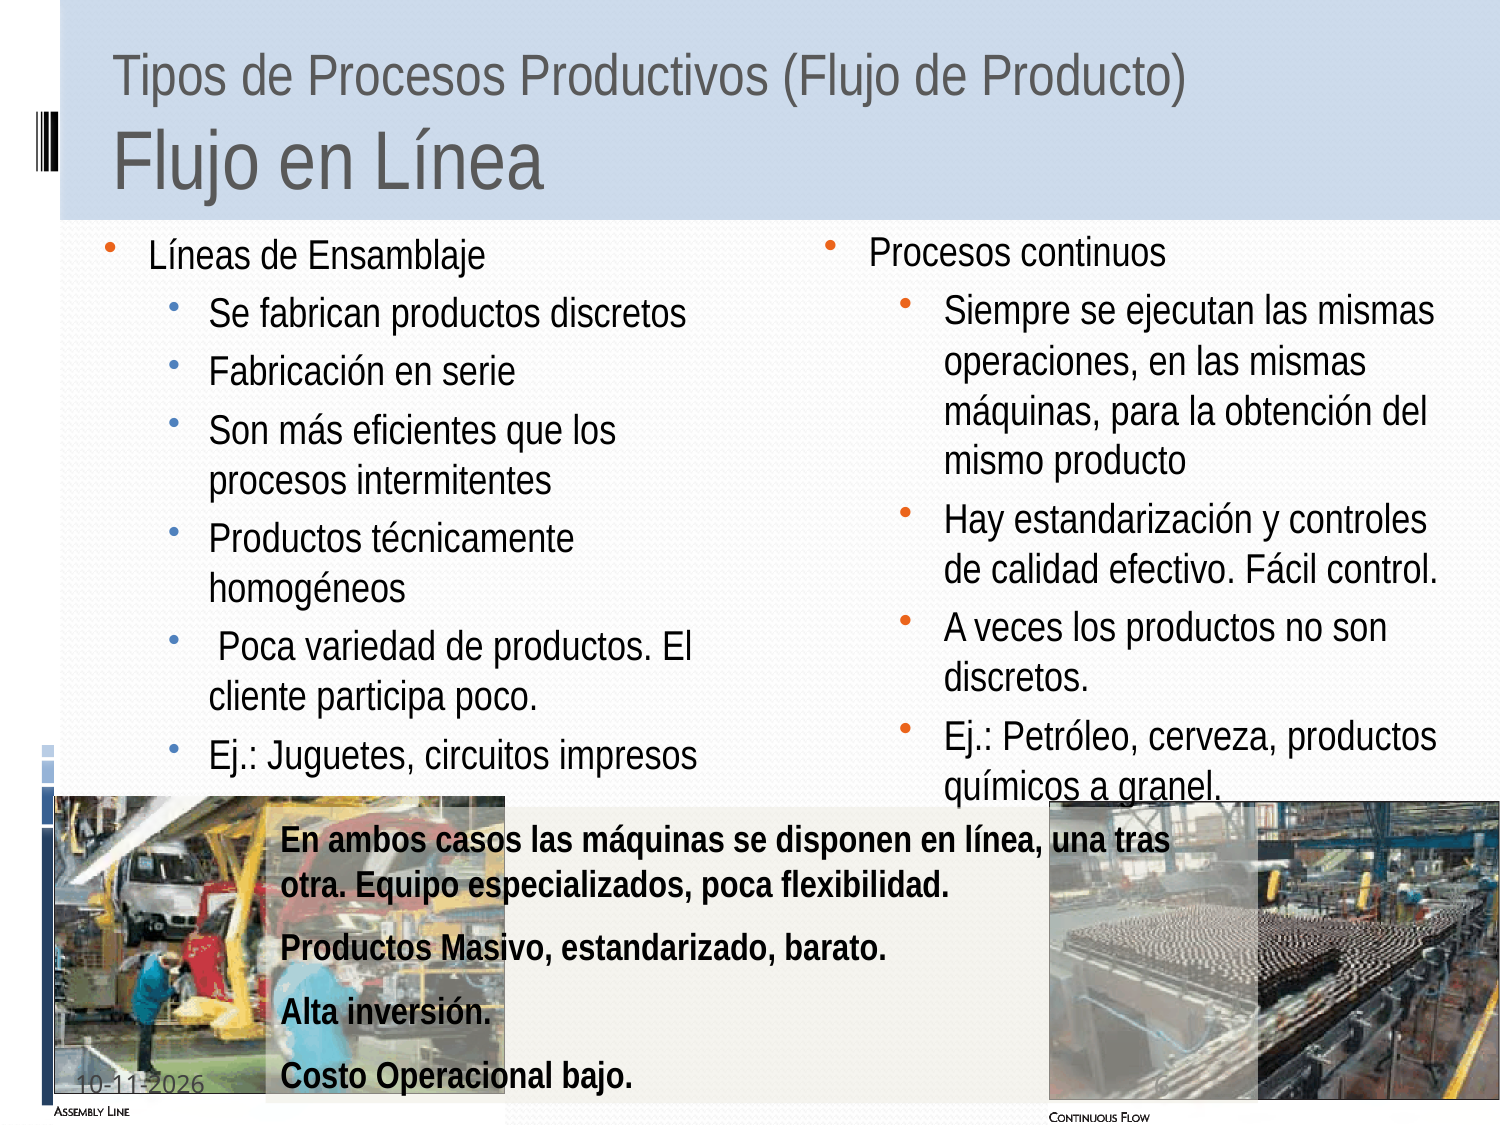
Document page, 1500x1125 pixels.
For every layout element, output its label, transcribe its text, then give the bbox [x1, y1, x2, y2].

text_box Alto [1041, 807, 1046, 1104]
text_box Procesos continuos Siempre se ejecutan las mismas operaciones, en las mismas máquinas, para la obtención del mismo producto Hay estandarización y controles de calidad efectivo. Fácil control. A veces los productos no son discretos. Ej.: Petróleo, cerveza, productos químicos a granel. [809, 217, 1471, 807]
text_box En ambos casos las máquinas se disponen en línea, una tras otra. Equipo especializados, poca flexibilidad. Productos Masivo, estandarizado, barato. Alta inversión. Costo Operacional bajo. [510, 807, 1042, 1104]
title Tipos de Procesos Productivos (Flujo de Producto) Flujo en Línea [111, 18, 1436, 207]
picture [1048, 801, 1500, 1125]
picture [52, 796, 505, 1125]
list Líneas de Ensamblaje Se fabrican productos discretos Fabricación en serie Son más eficientes que los procesos intermitentes Productos técnicamente homogéneos Poca variedad de productos. El cliente participa poco. Ej.: Juguetes, circuitos impresos [88, 219, 751, 807]
